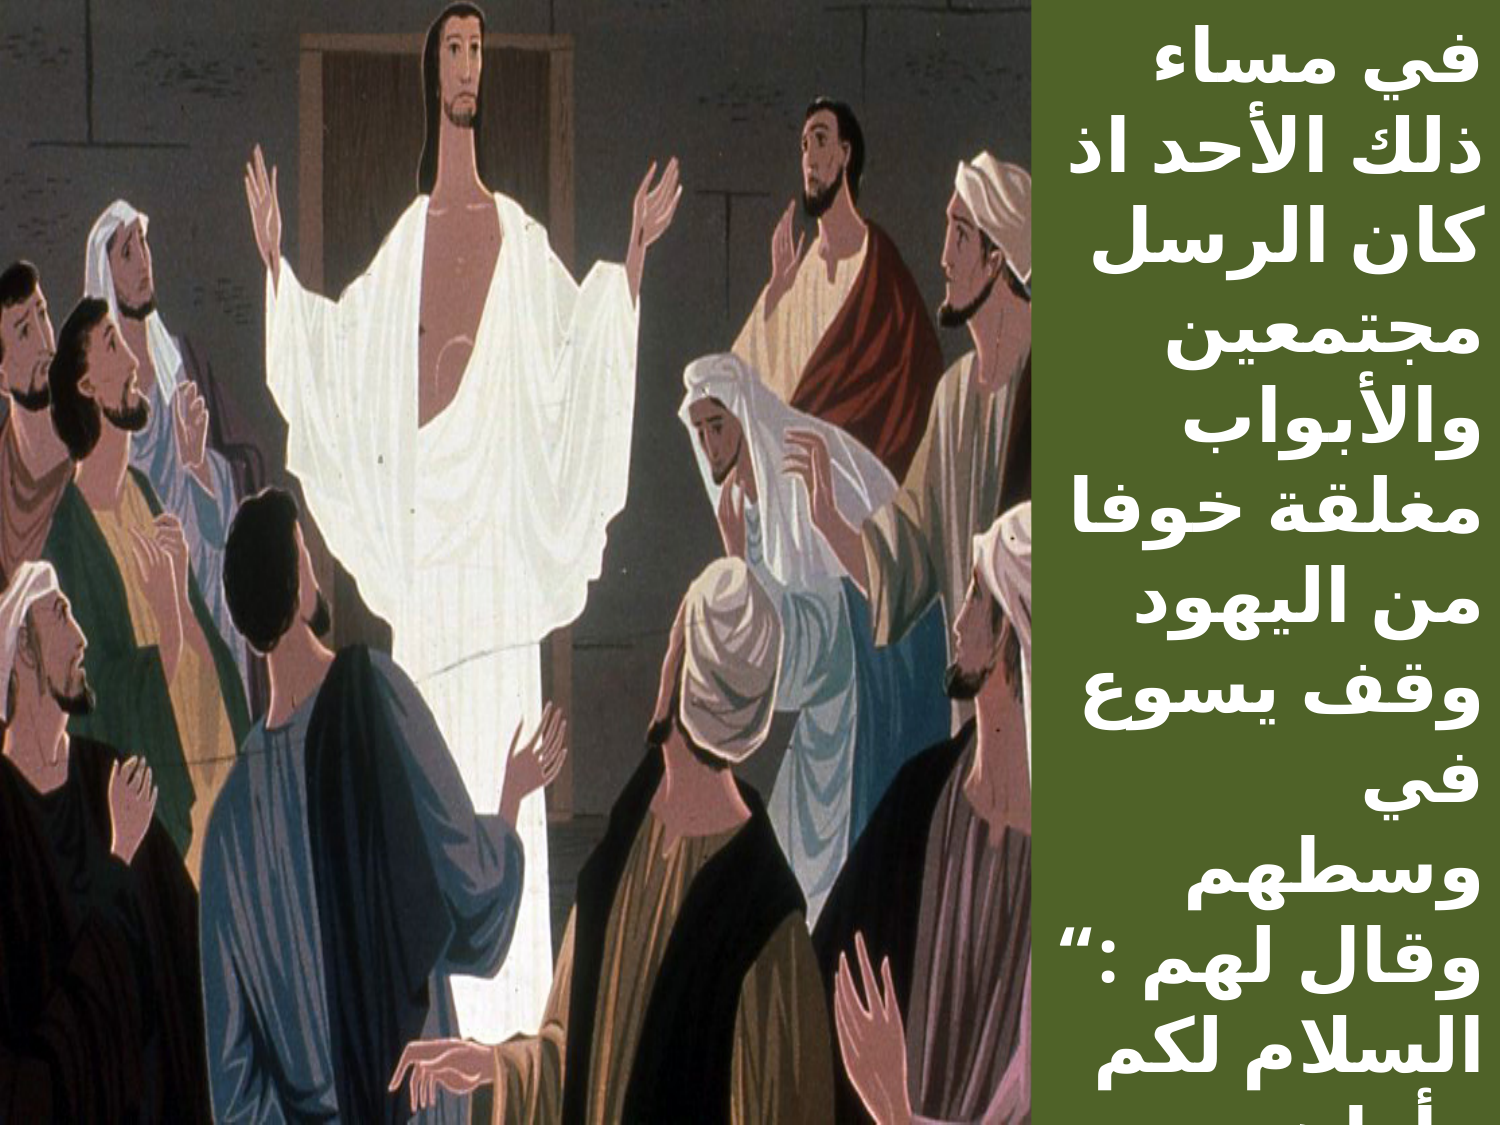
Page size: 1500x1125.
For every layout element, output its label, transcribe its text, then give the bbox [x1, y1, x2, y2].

picture [0, 0, 1032, 1125]
text_box في مساء ذلك الأحد اذ كان الرسل مجتمعين والأبواب مغلقة خوفا من اليهود وقف يسوع في وسطهم وقال لهم :“ السلام لكم وأراهم يديه ورجليه وجنبه ففرح التلاميذ عند رؤيتهم الرب. [1032, 0, 1500, 1125]
